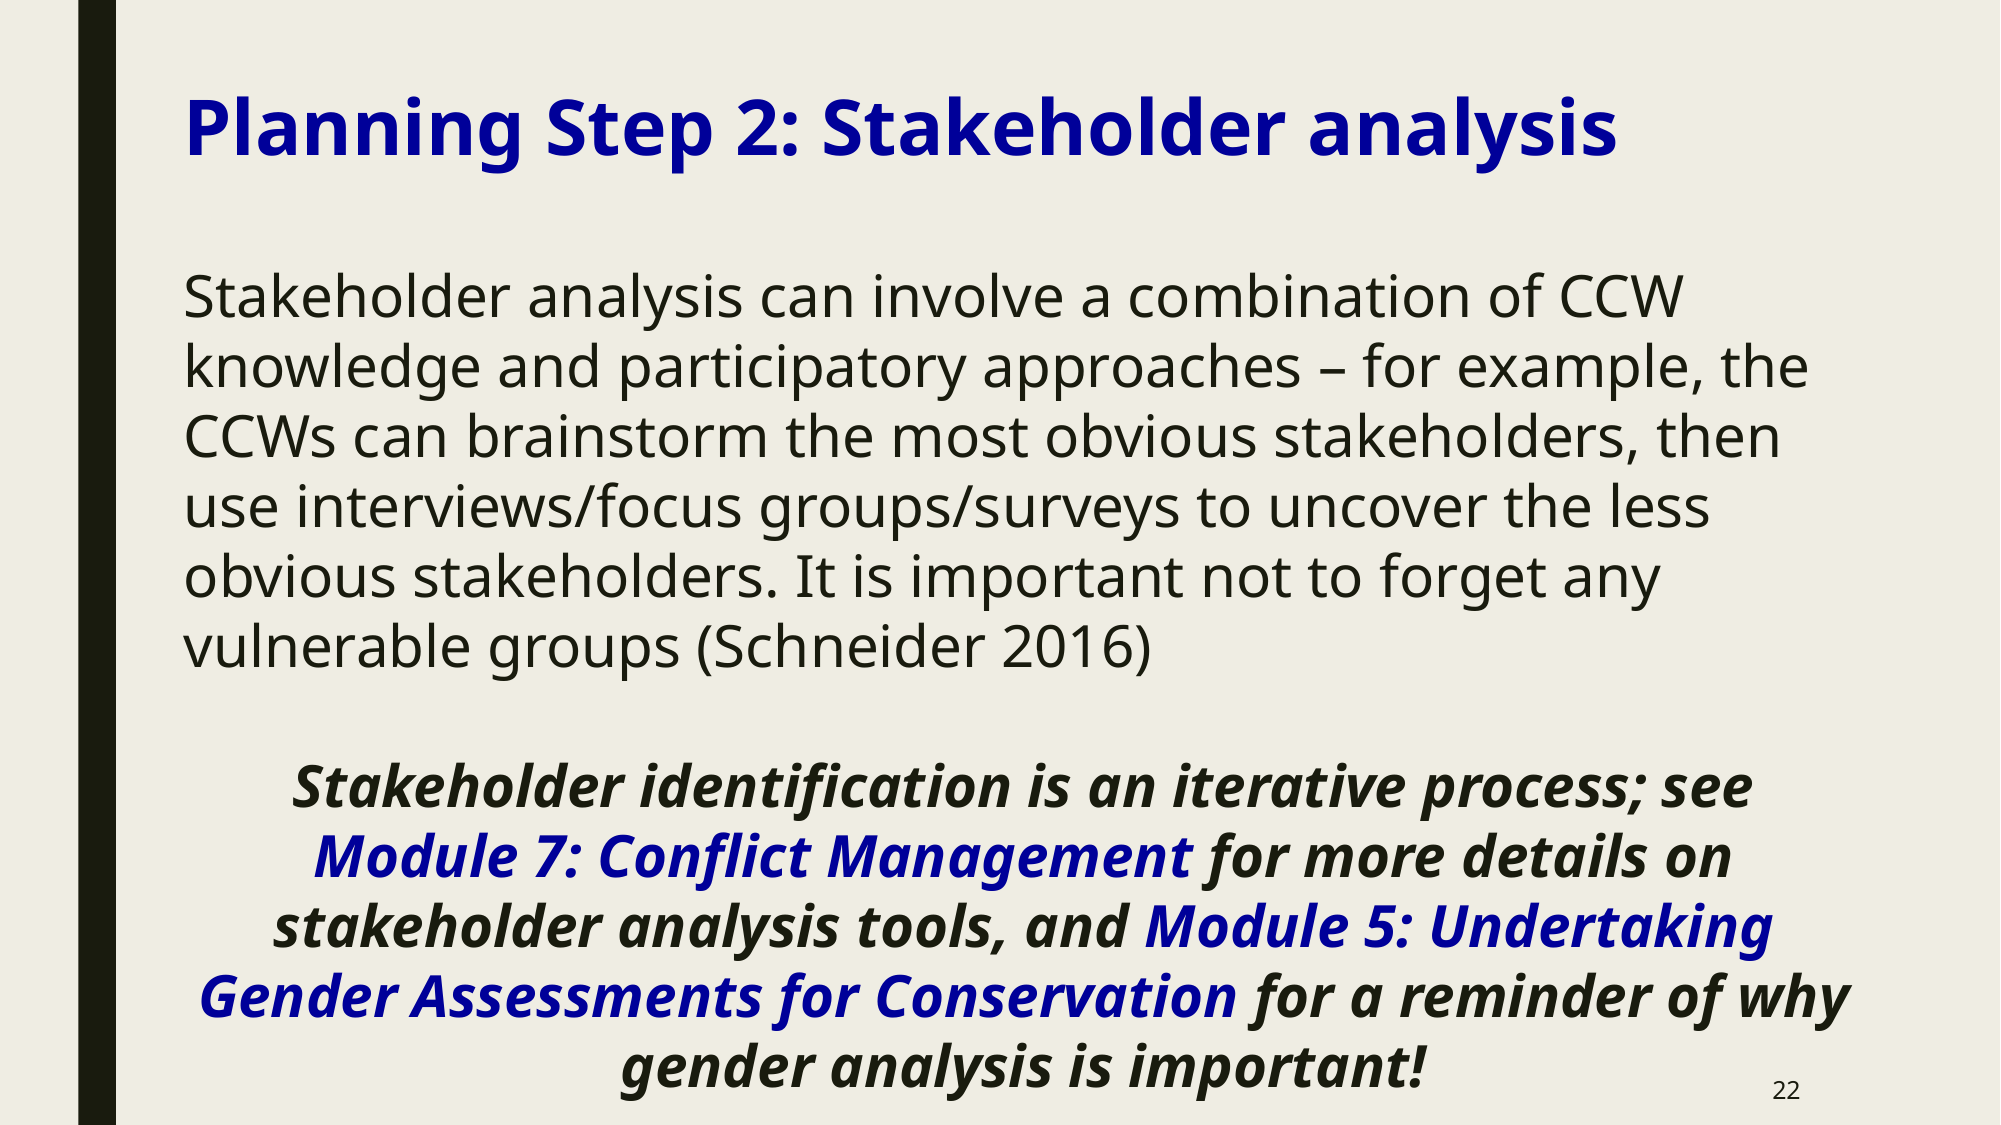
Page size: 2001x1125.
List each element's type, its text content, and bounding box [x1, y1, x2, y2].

text_box Stakeholder analysis can involve a combination of CCW knowledge and participatory approaches – for example, the CCWs can brainstorm the most obvious stakeholders, then use interviews/focus groups/surveys to uncover the less obvious stakeholders. It is important not to forget any vulnerable groups (Schneider 2016) Stakeholder identification is an iterative process; see Module 7: Conflict Management for more details on stakeholder analysis tools, and Module 5: Undertaking Gender Assessments for Conservation for a reminder of why gender analysis is important! [169, 251, 1879, 1078]
text_box Planning Step 2: Stakeholder analysis [168, 82, 1843, 252]
slide_number 22 [1553, 1078, 1816, 1125]
